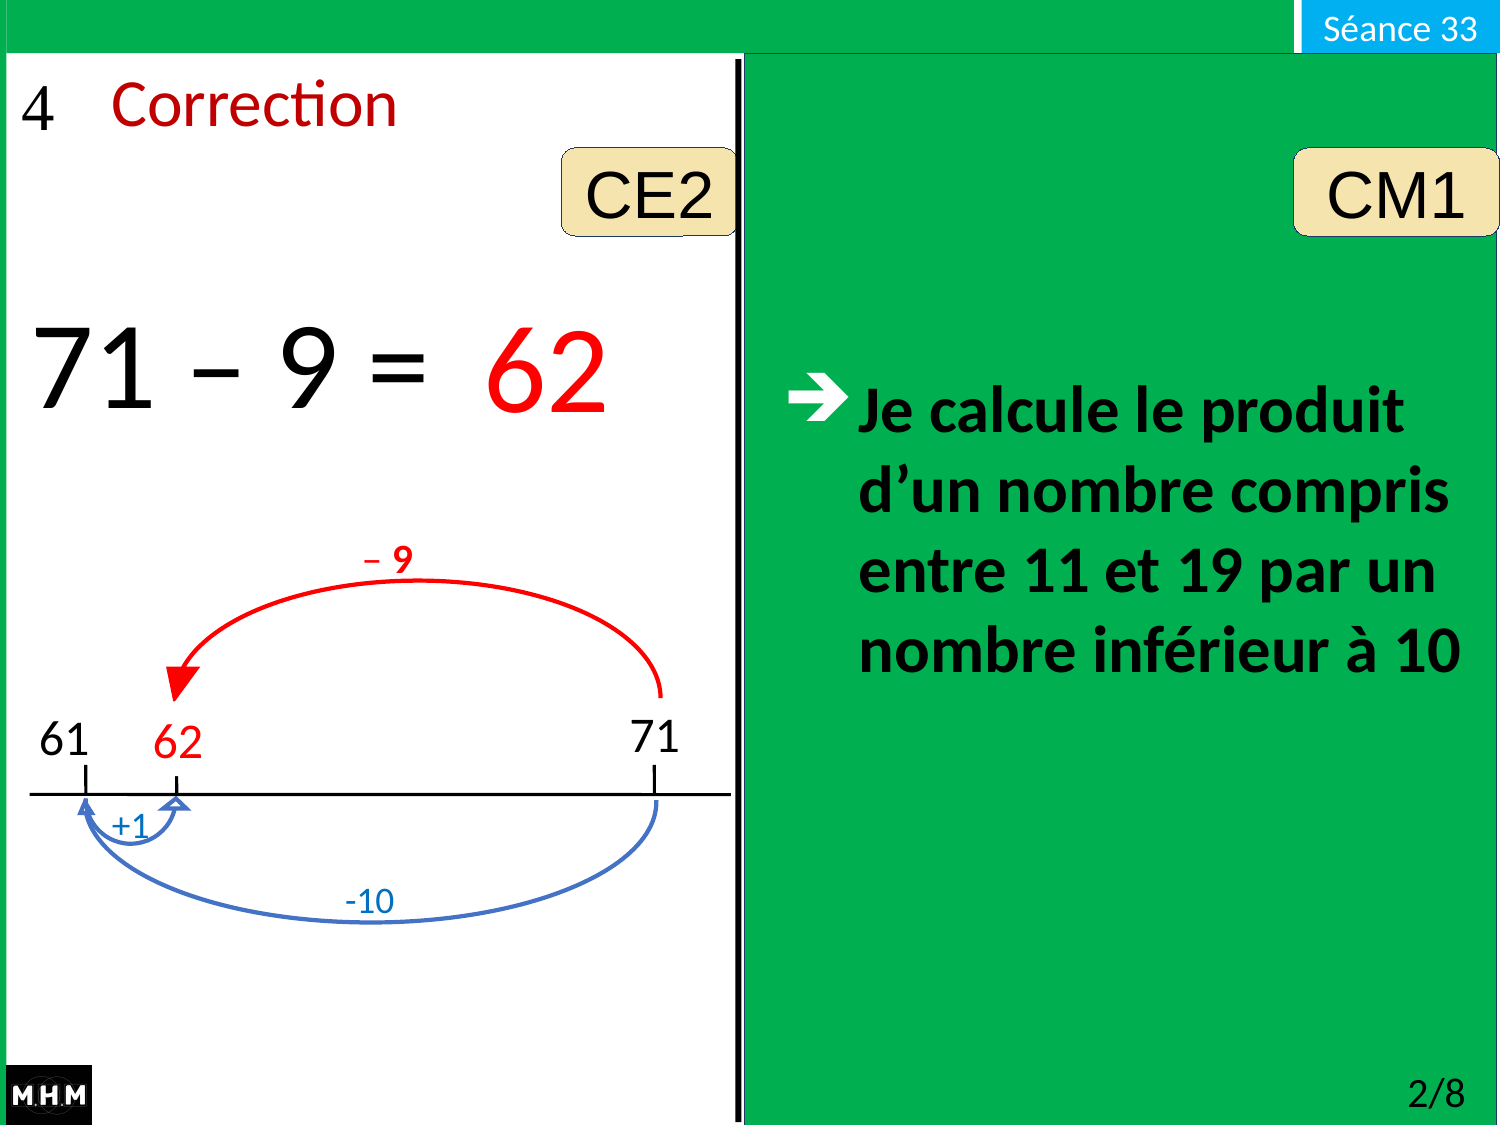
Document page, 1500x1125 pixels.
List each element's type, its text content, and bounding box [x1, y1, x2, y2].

text_box [77, 803, 97, 841]
text_box -10 [255, 868, 469, 928]
text_box [469, 581, 663, 699]
text_box 61 [24, 698, 146, 773]
text_box [744, 53, 1497, 1125]
text_box 62 [137, 701, 268, 777]
text_box Correction [96, 60, 440, 149]
text_box 62 [432, 280, 661, 446]
text_box 71 – 9 = [15, 275, 457, 441]
text_box Je calcule le produit d’un nombre compris entre 11 et 19 par un nombre inférieur à 10 [769, 288, 1485, 693]
text_box [83, 803, 97, 832]
text_box CE2 [561, 147, 738, 237]
text_box ? [134, 699, 219, 775]
text_box CM1 [1293, 147, 1500, 237]
text_box – 9 [346, 524, 469, 590]
picture [6, 1065, 92, 1125]
text_box [109, 854, 255, 915]
list 2/8 [1373, 1064, 1500, 1125]
text_box +1 [97, 802, 173, 854]
text_box [166, 583, 346, 699]
text_box 71 [614, 695, 701, 771]
text_box [173, 802, 192, 820]
text_box [469, 802, 659, 918]
